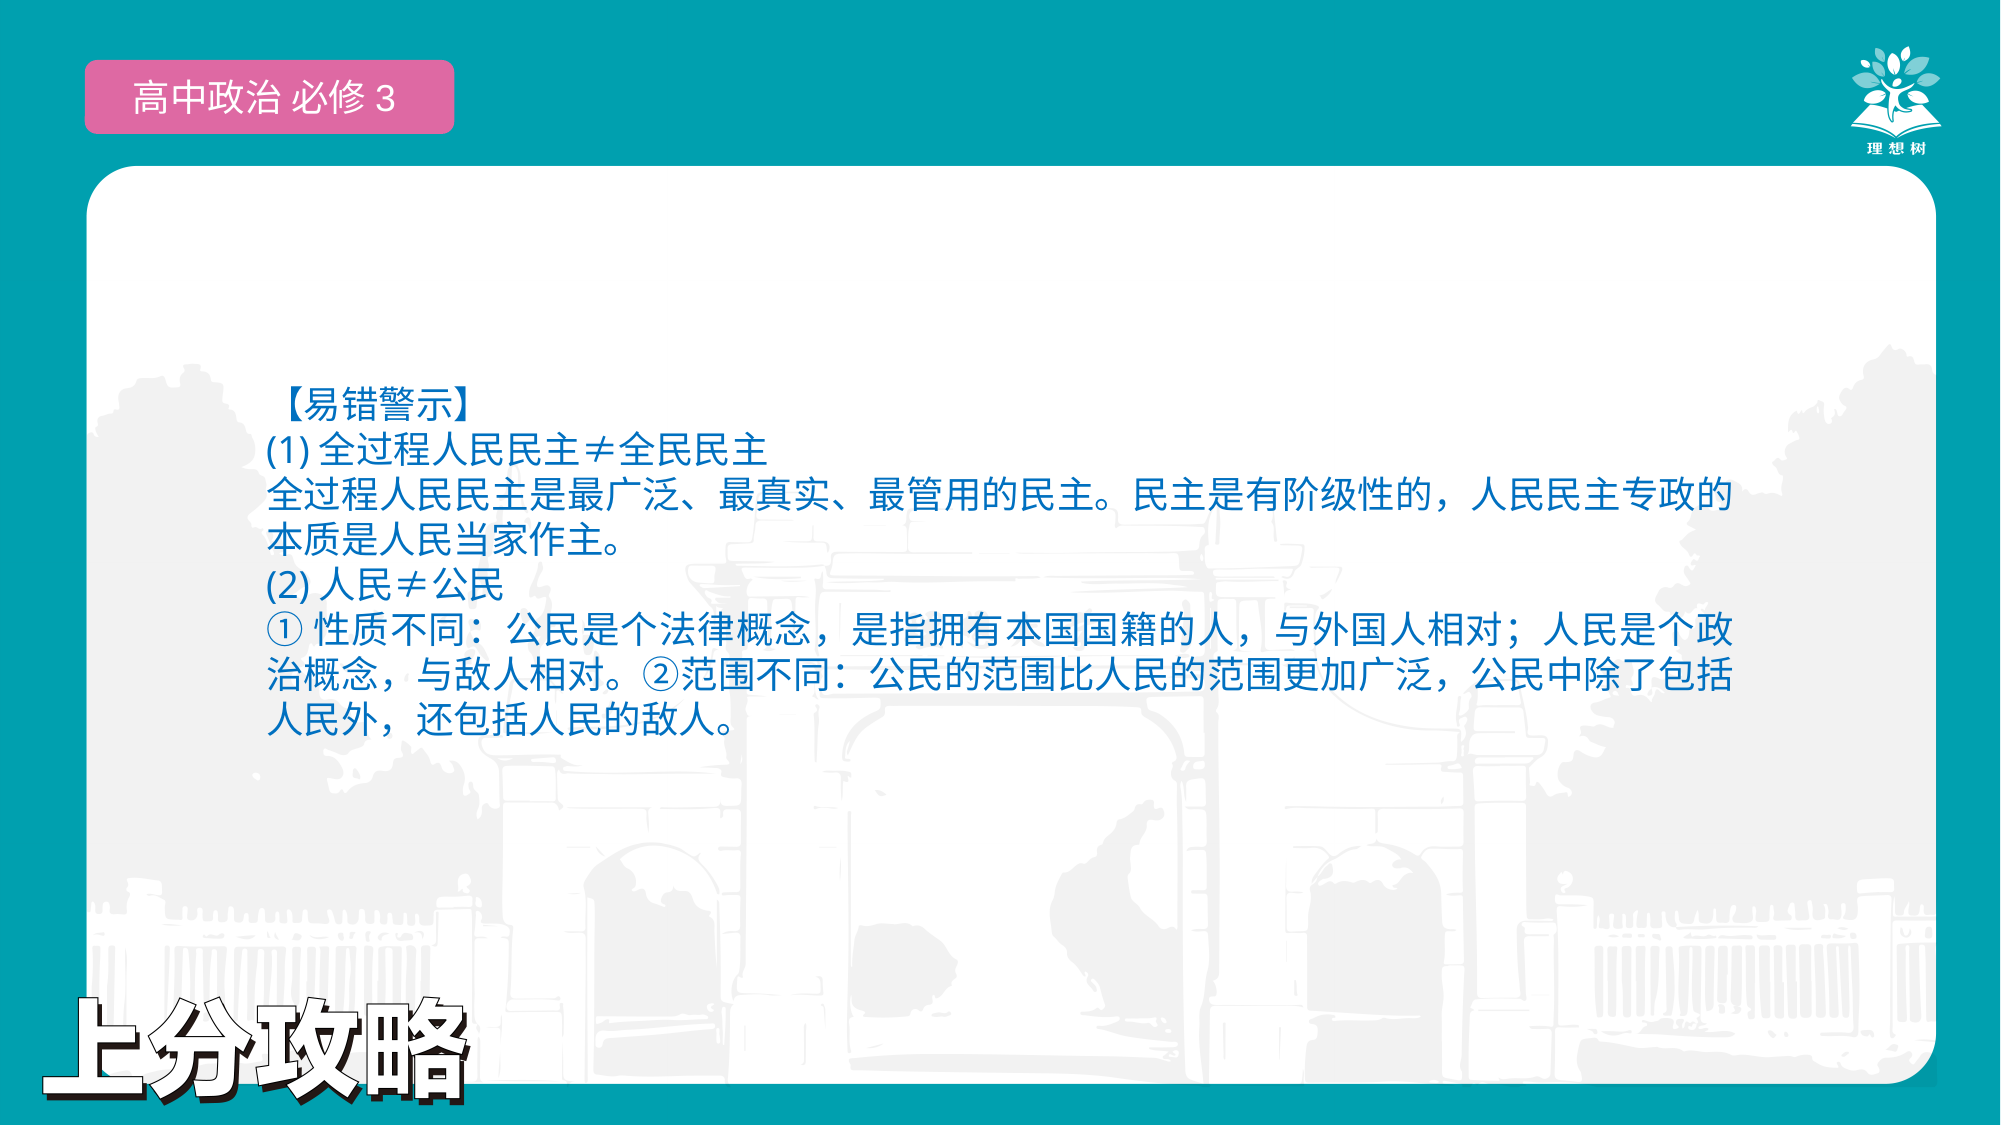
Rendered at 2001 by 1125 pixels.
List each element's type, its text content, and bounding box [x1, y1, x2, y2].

text_box 【易错警示】 (1)全过程人民民主≠全民民主 全过程人民民主是最广泛、最真实、最管用的民主。民主是有阶级性的，人民民主专政的本质是人民当家作主。 (2)人民≠公民 ①性质不同：公民是个法律概念，是指拥有本国国籍的人，与外国人相对；人民是个政治概念，与敌人相对。②范围不同：公民的范围比人民的范围更加广泛，公民中除了包括人民外，还包括人民的敌人。 [251, 373, 1749, 748]
text_box 高中政治 必修3 [83, 58, 456, 135]
picture [0, 0, 2001, 1125]
